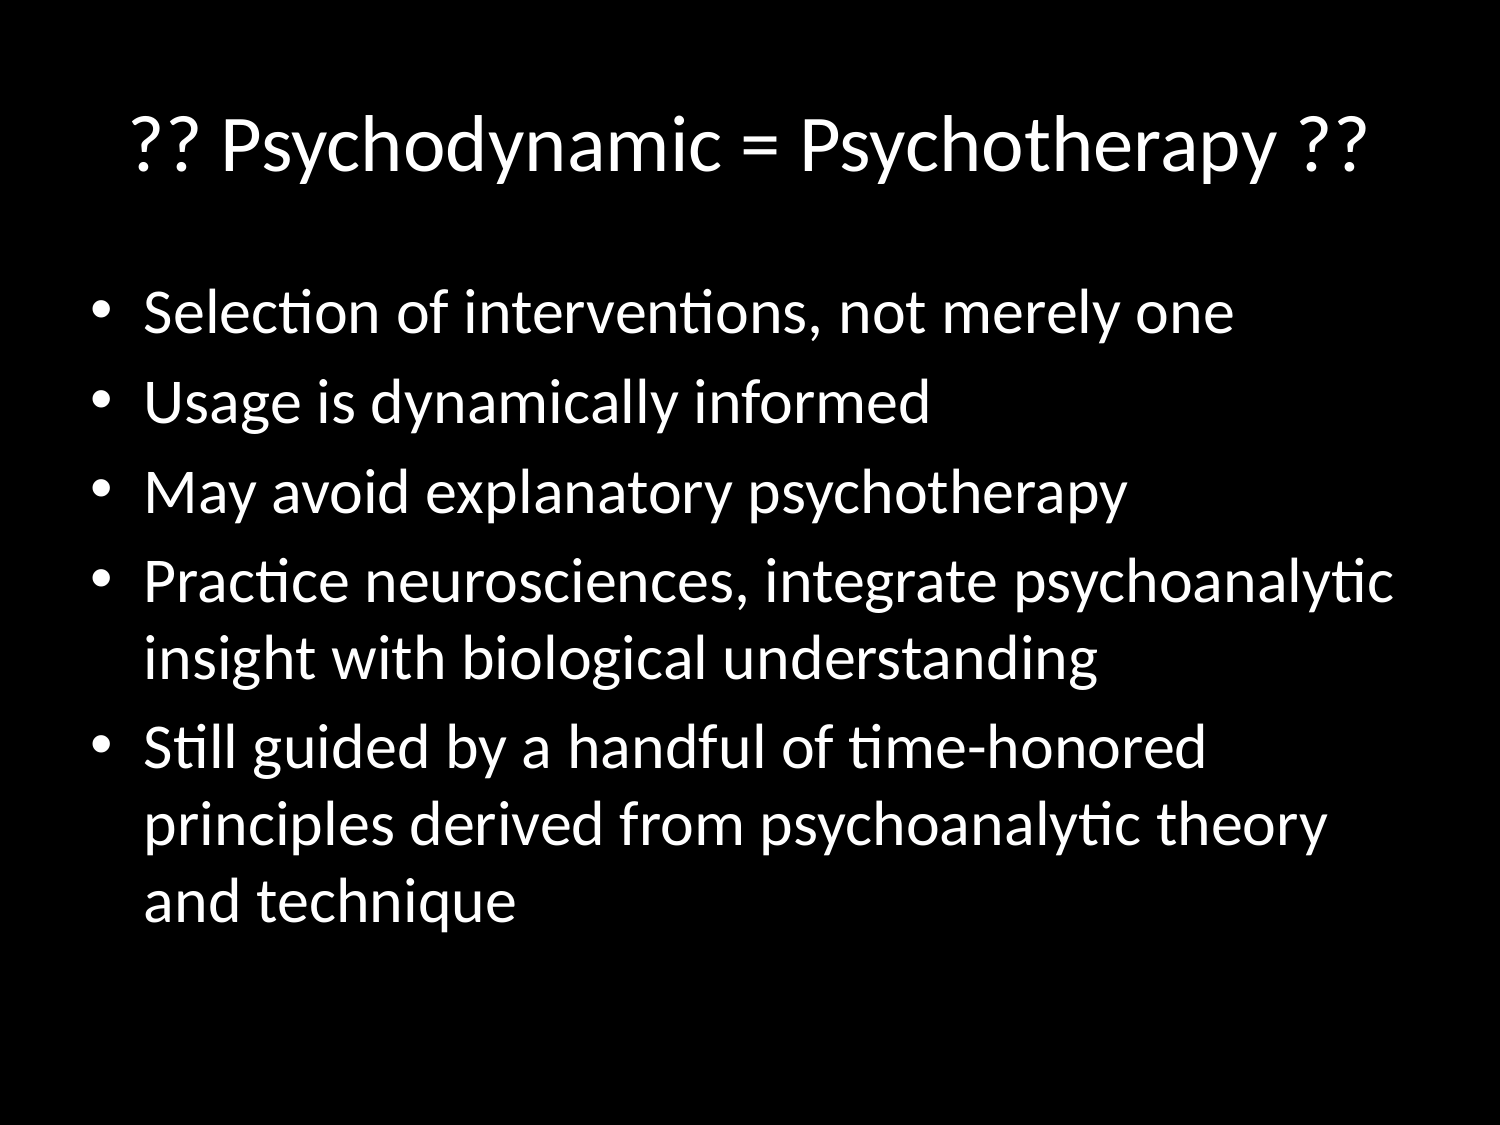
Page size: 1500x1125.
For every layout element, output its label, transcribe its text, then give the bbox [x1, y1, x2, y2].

list Selection of interventions, not merely one Usage is dynamically informed May avoid explanatory psychotherapy Practice neurosciences, integrate psychoanalytic insight with biological understanding Still guided by a handful of time-honored principles derived from psychoanalytic theory and technique [75, 262, 1425, 1005]
title ?? Psychodynamic = Psychotherapy ?? [75, 45, 1425, 233]
